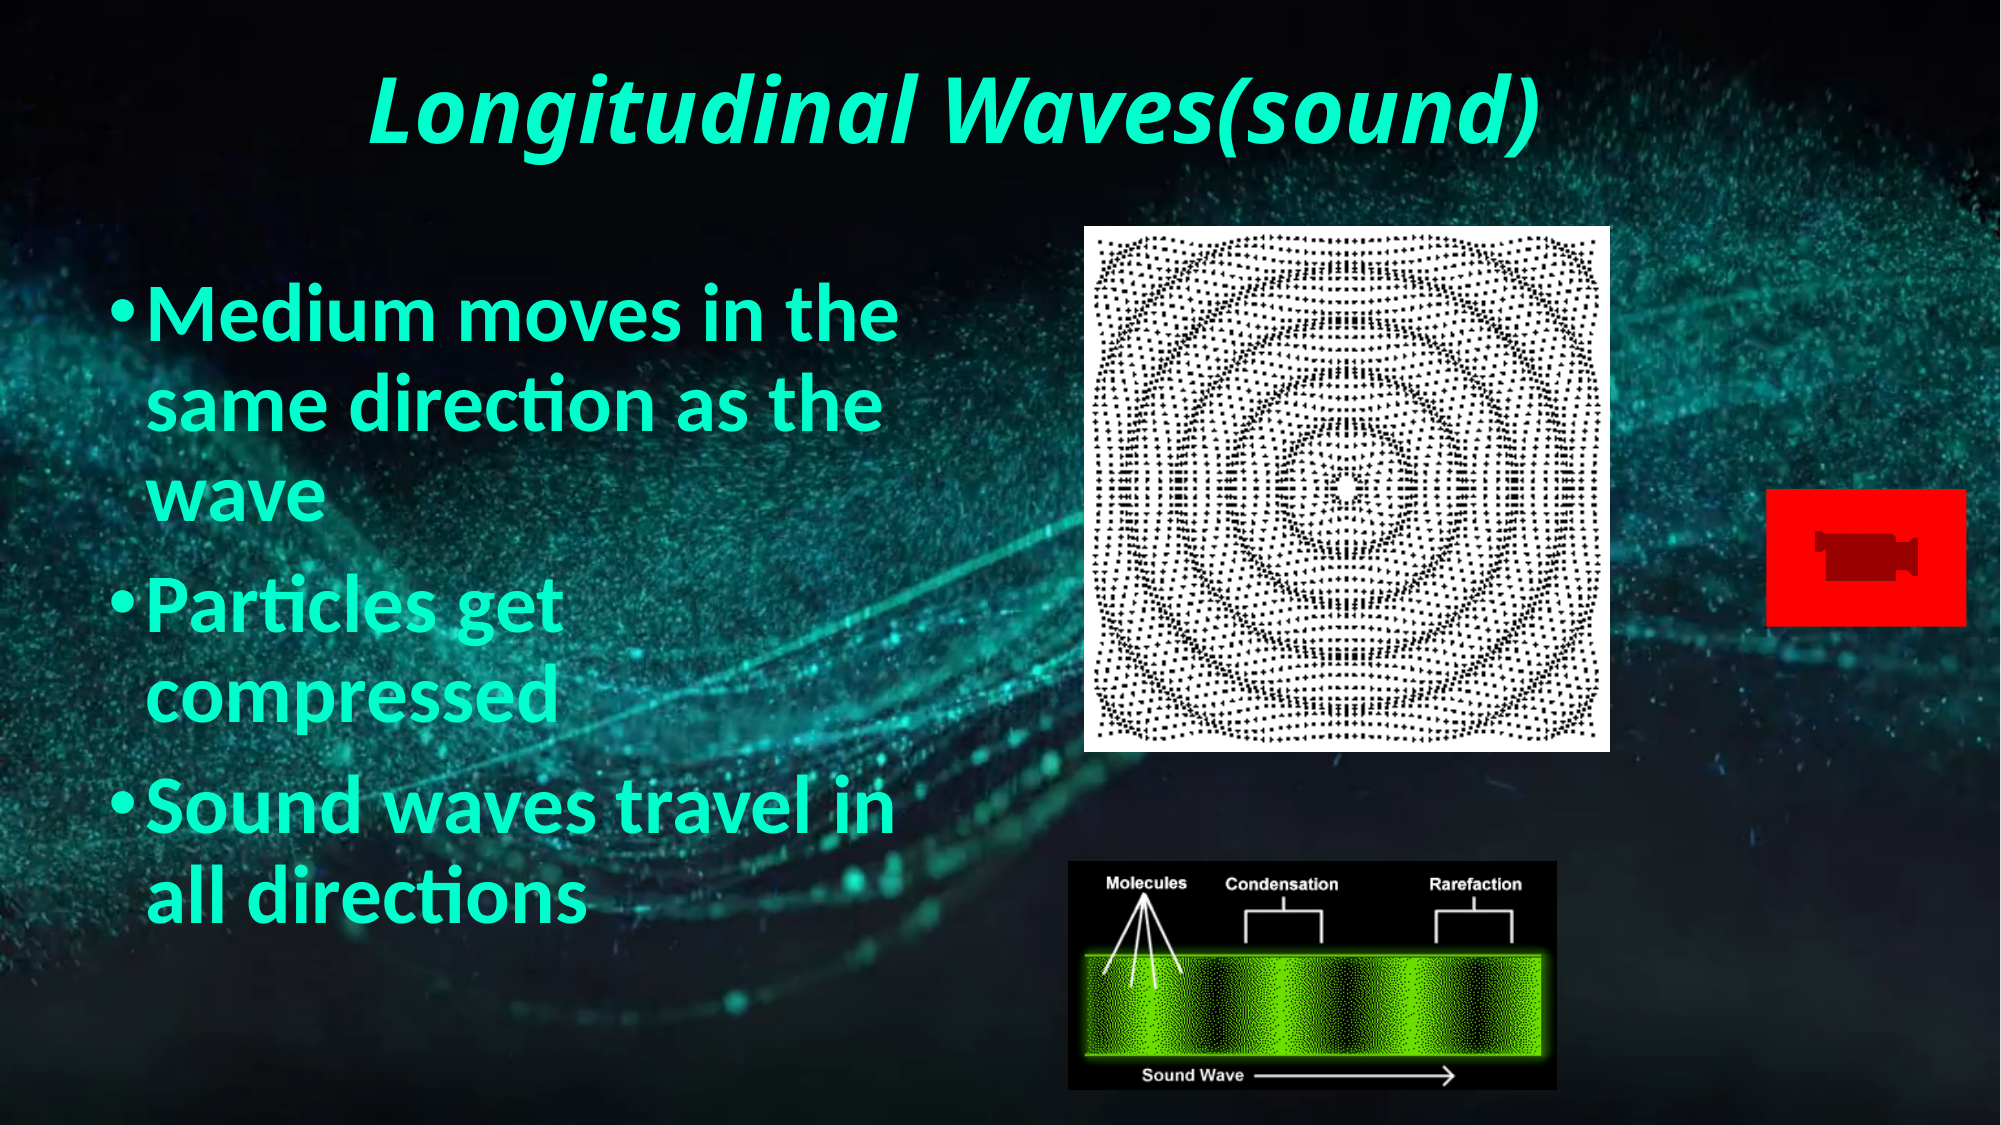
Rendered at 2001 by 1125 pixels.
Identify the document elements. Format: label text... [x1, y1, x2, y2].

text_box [1084, 226, 1610, 752]
text_box [1766, 489, 1967, 627]
picture [0, 0, 2001, 1125]
title Longitudinal Waves(sound) [352, 20, 1628, 208]
list Medium moves in the same direction as the wave Particles get compressed Sound waves travel in all directions [93, 262, 938, 991]
